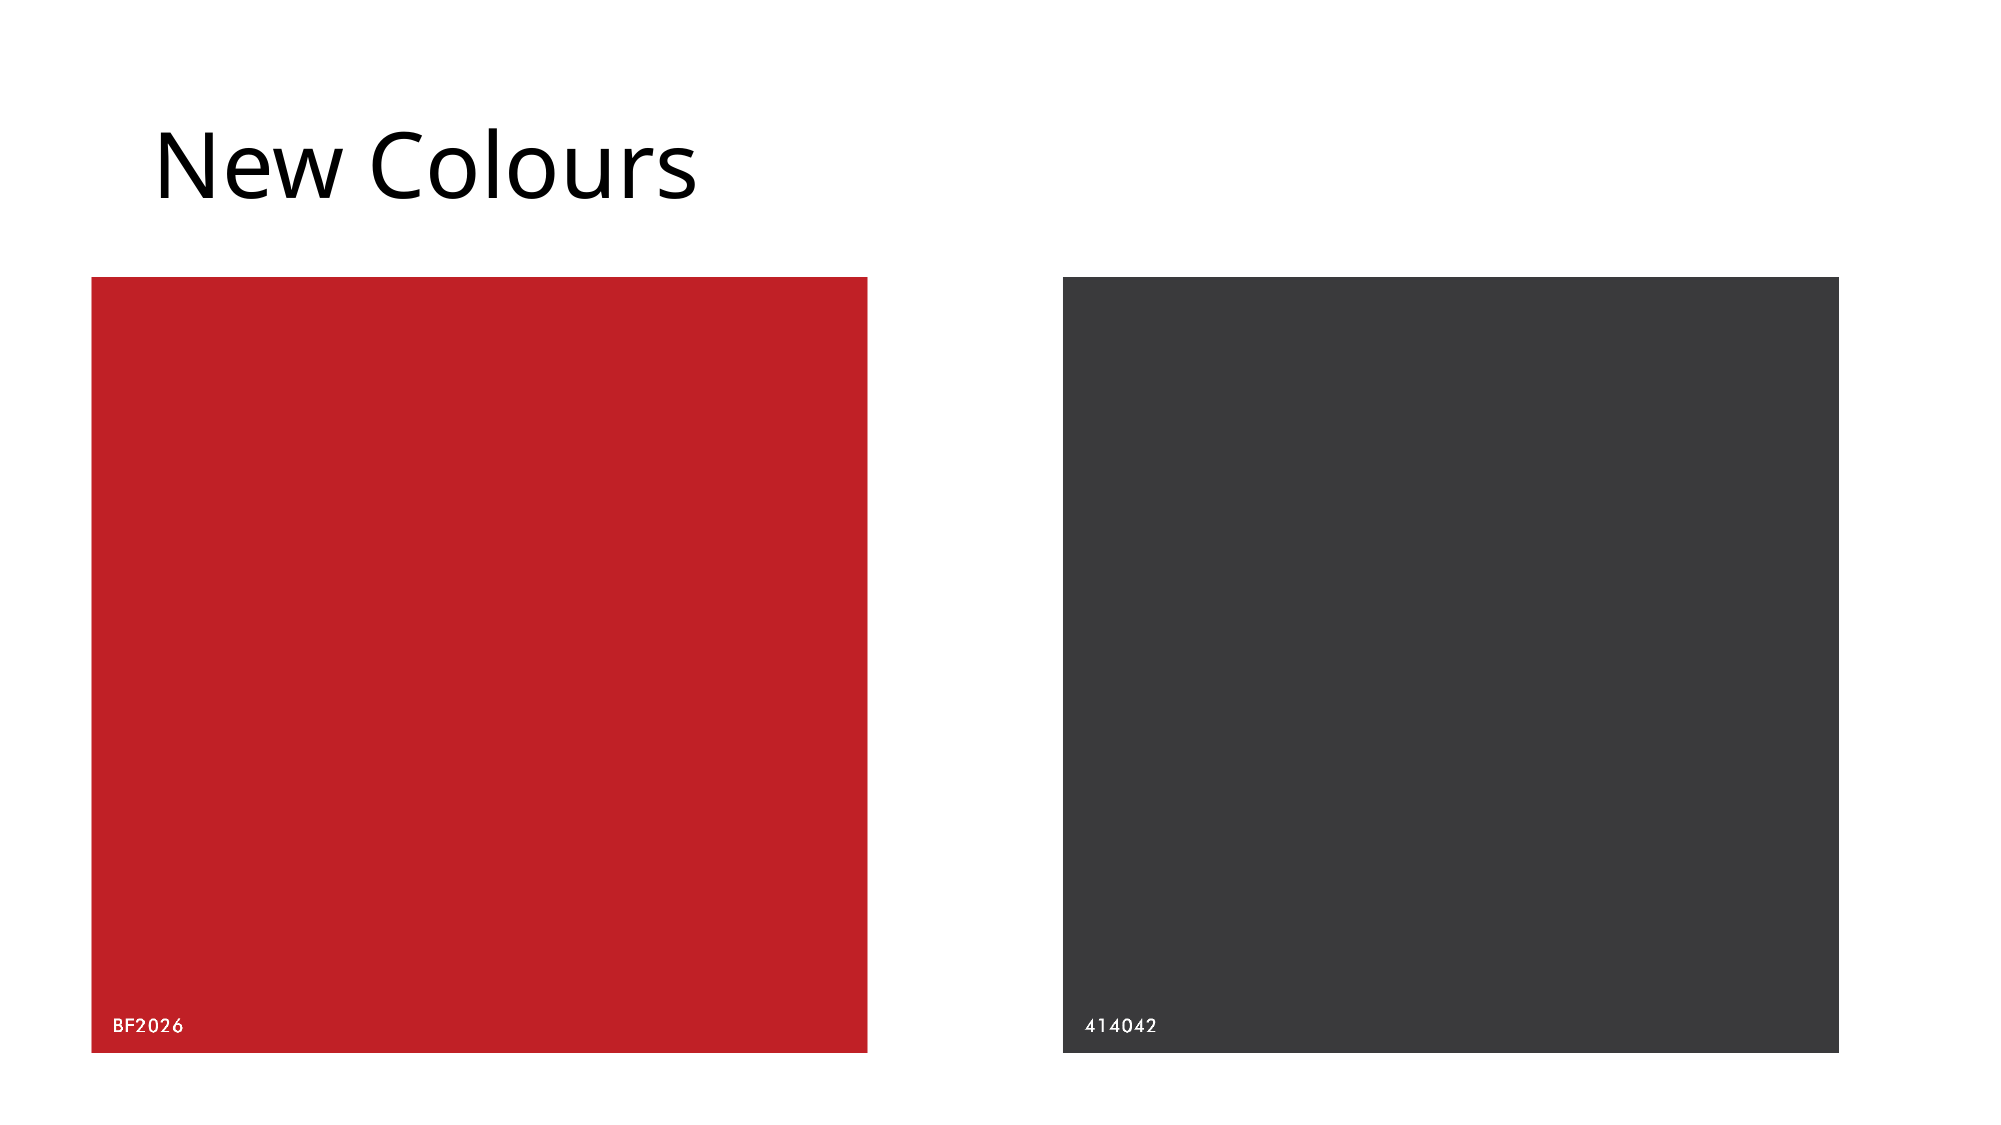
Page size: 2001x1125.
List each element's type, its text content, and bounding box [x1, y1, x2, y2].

title New Colours [137, 59, 1863, 257]
picture [63, 257, 1863, 1065]
